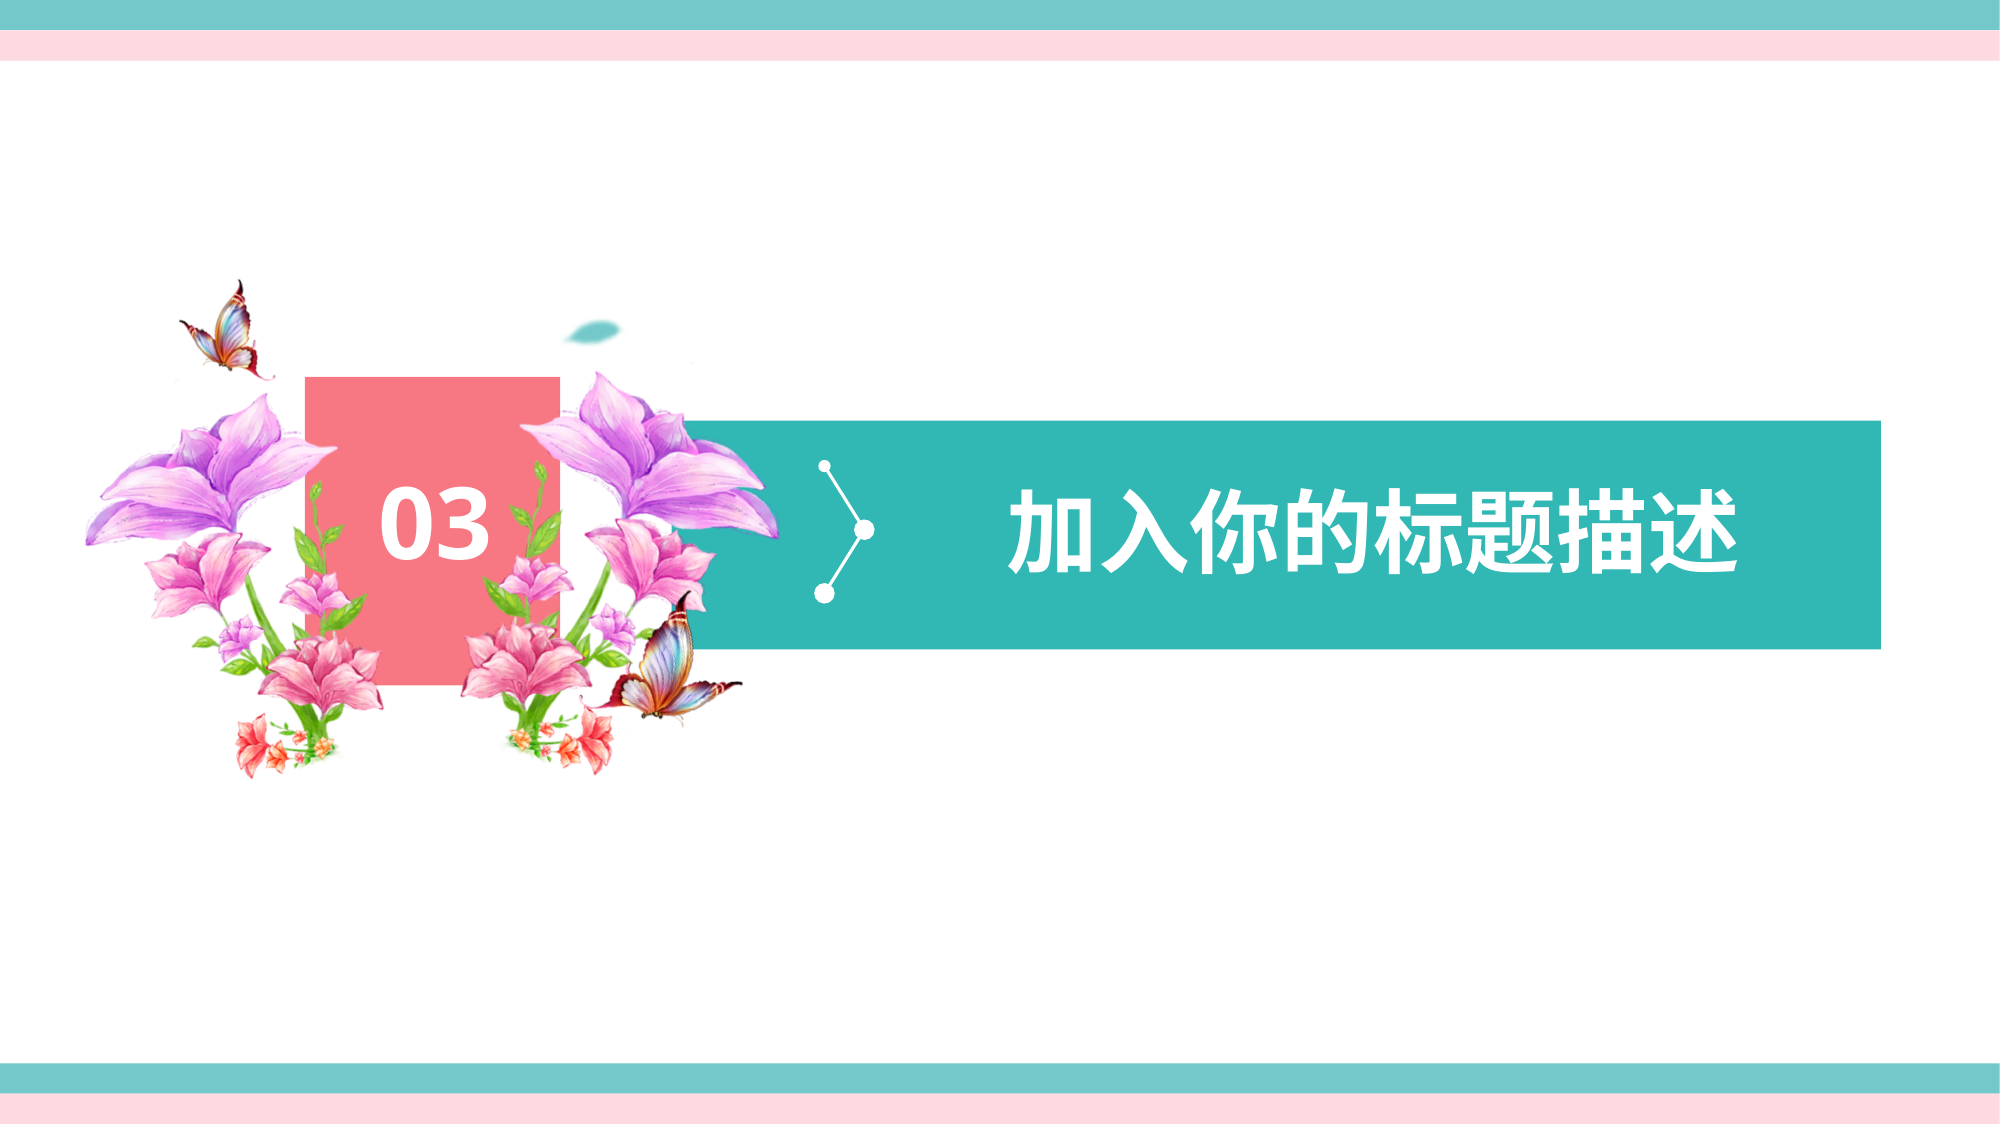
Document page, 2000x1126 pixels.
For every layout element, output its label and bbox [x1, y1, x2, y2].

text_box [0, 1093, 2000, 1125]
picture [19, 243, 840, 833]
text_box [0, 0, 2000, 29]
text_box [421, 376, 478, 686]
text_box [0, 1062, 2000, 1093]
text_box [783, 420, 1881, 650]
text_box [0, 29, 2000, 62]
